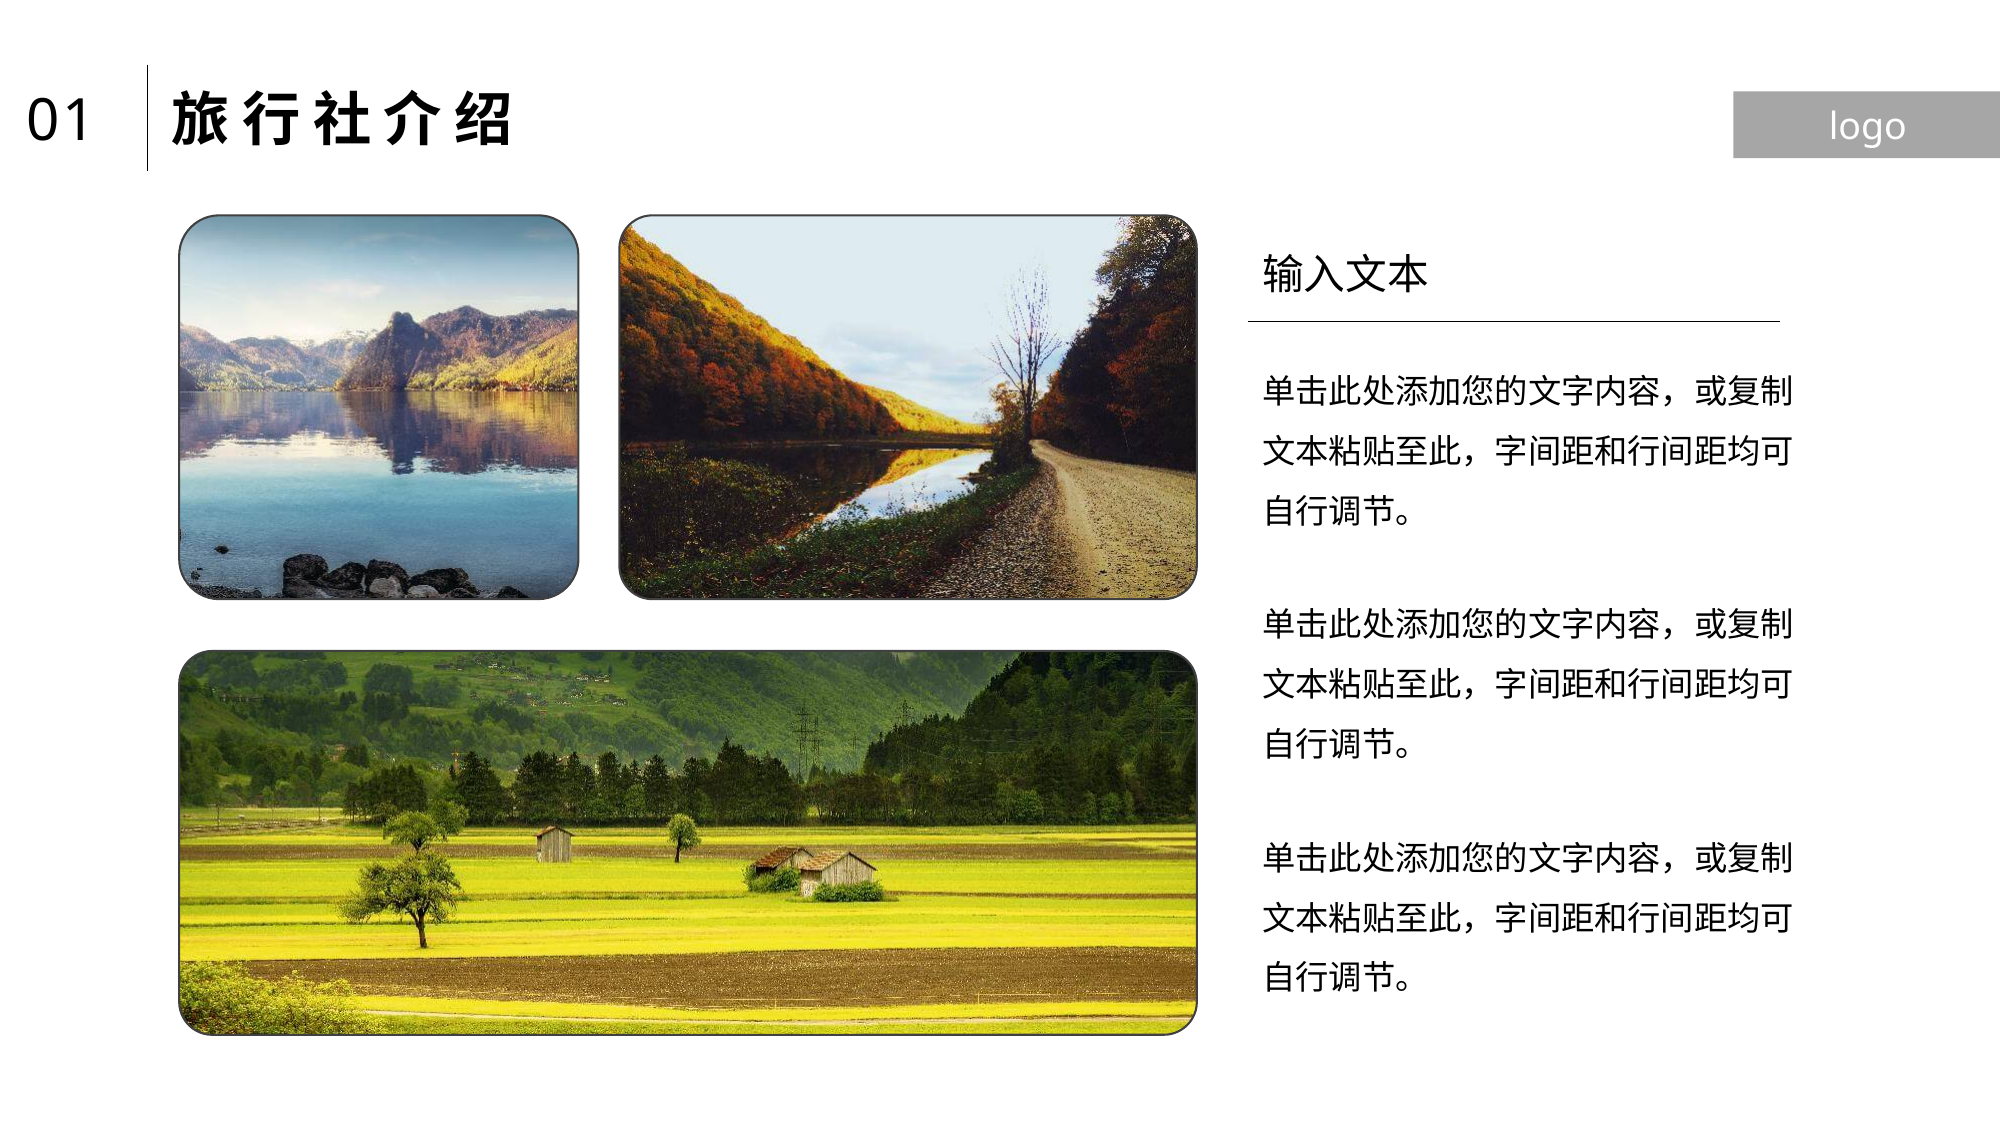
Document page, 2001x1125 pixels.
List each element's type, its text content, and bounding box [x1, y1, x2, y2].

text_box logo [1732, 90, 2000, 159]
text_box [1247, 215, 1821, 1007]
text_box [618, 214, 1198, 601]
text_box [178, 214, 580, 601]
text_box [178, 649, 1198, 1036]
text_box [11, 64, 1048, 171]
